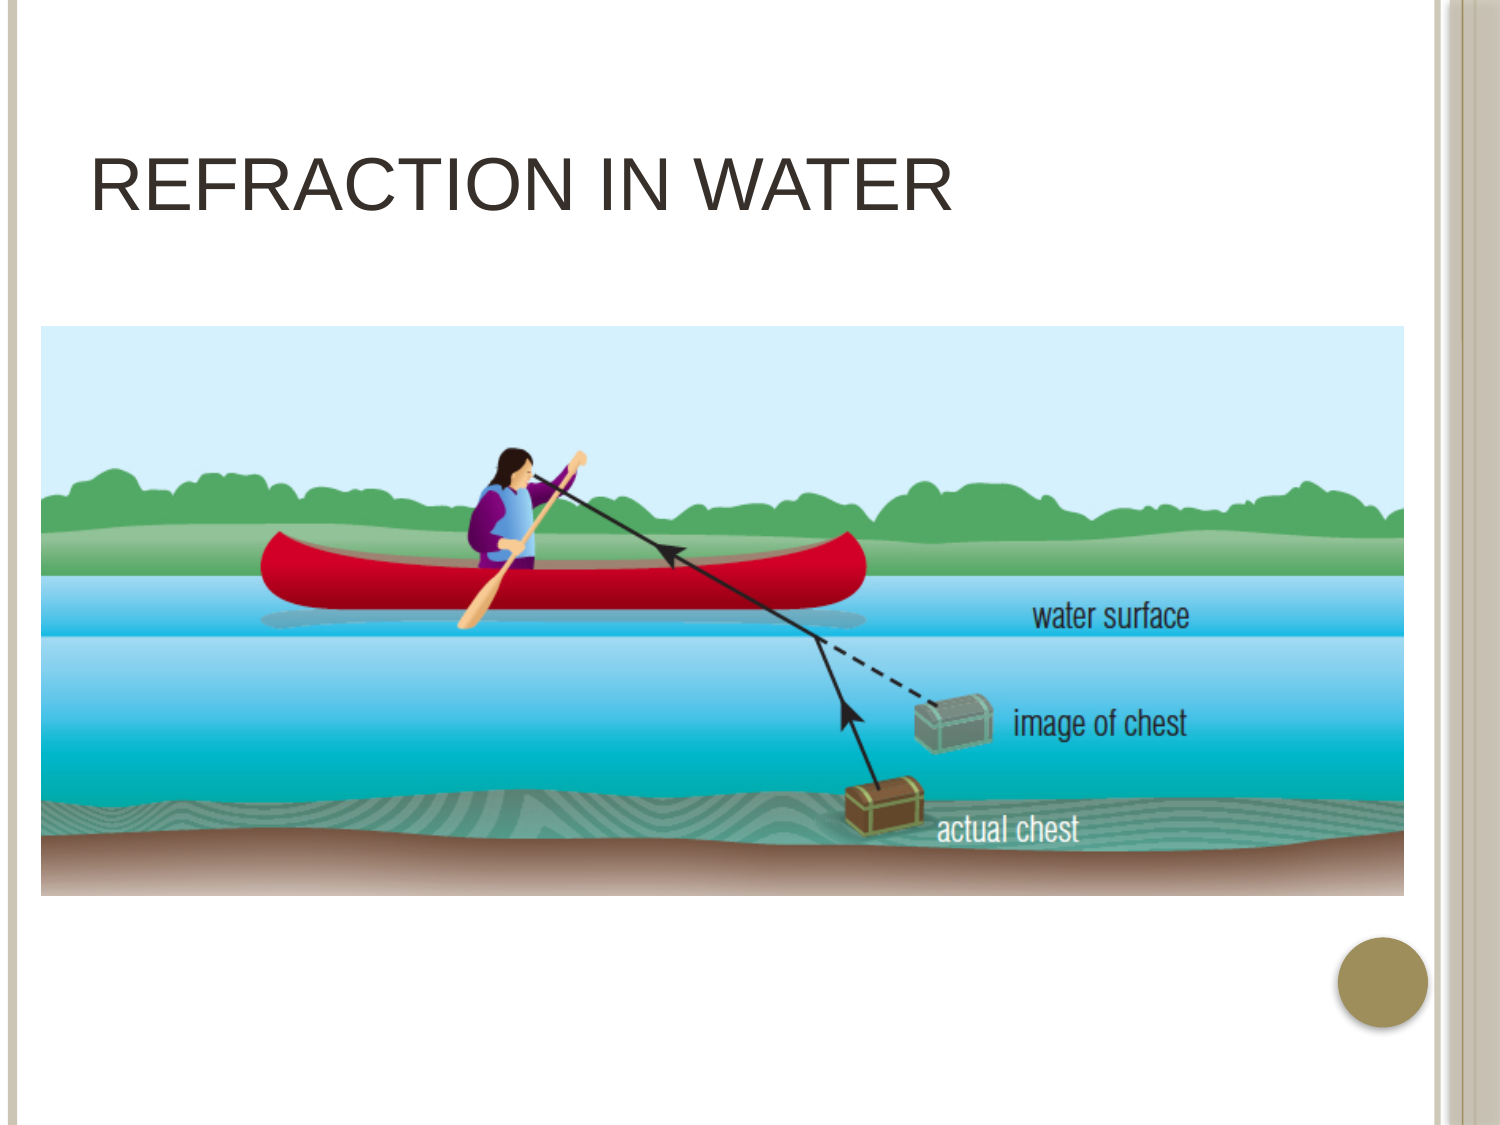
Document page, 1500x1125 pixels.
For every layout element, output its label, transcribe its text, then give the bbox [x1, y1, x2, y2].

picture [40, 325, 1405, 897]
title Refraction in Water [75, 45, 1300, 233]
